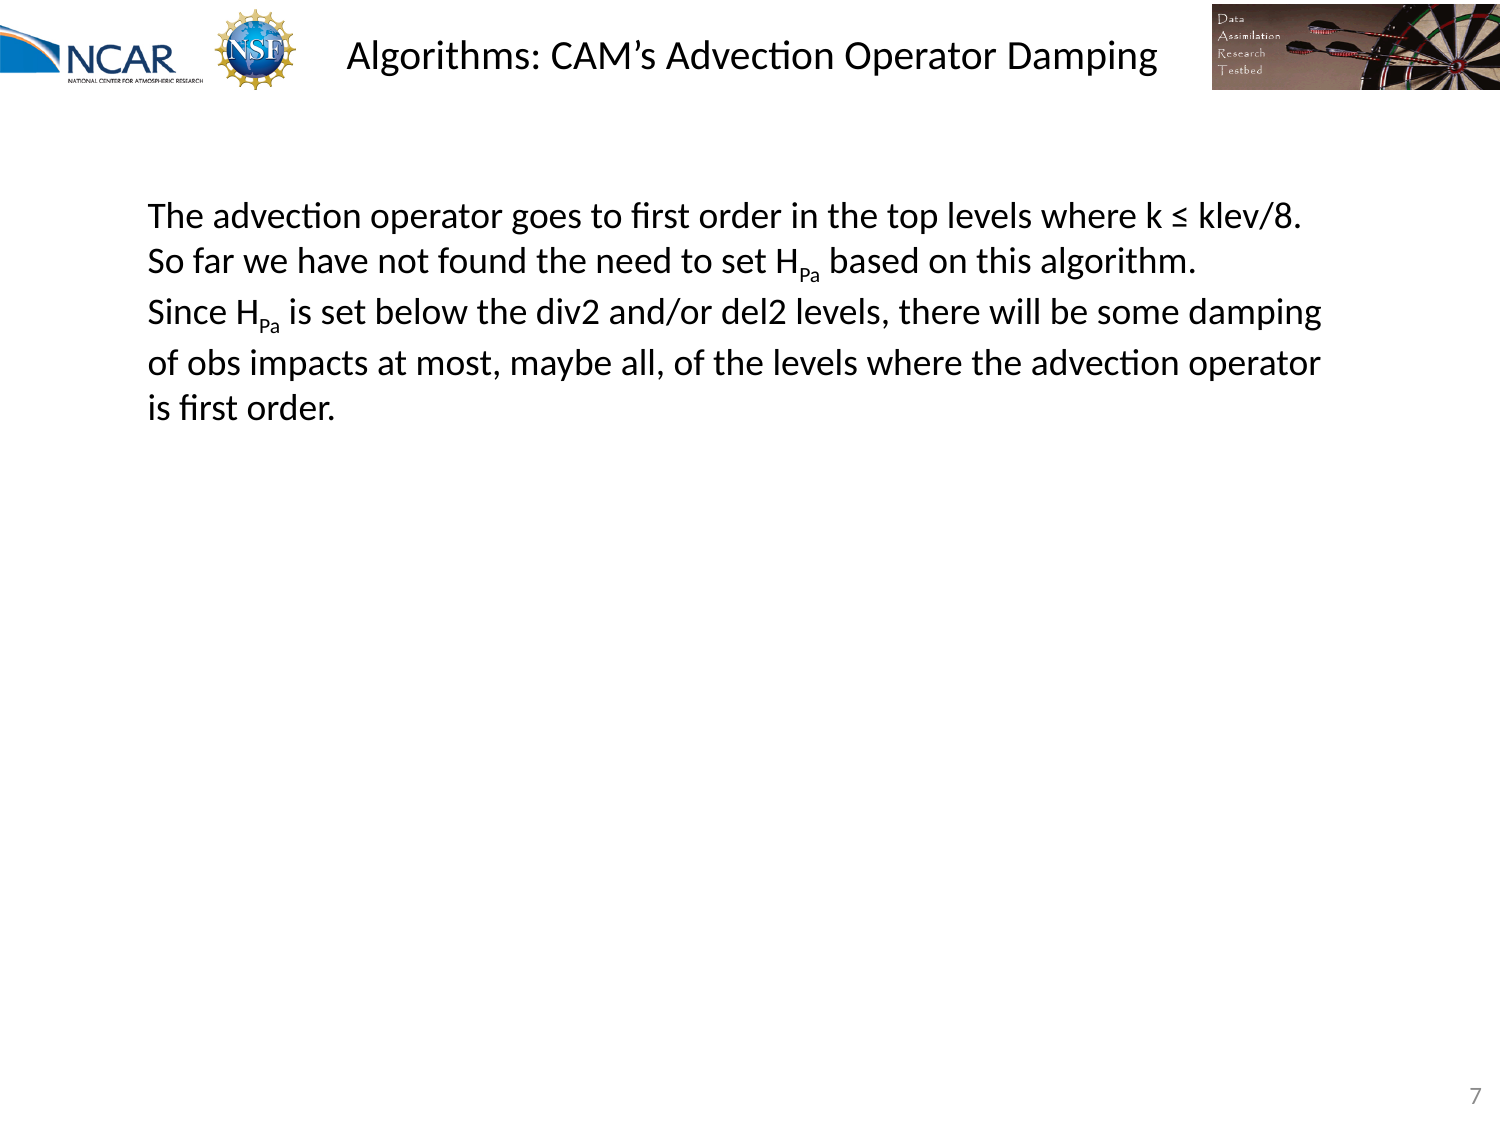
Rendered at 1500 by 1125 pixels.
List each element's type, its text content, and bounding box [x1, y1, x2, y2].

title Algorithms: CAM’s Advection Operator Damping [315, 3, 1190, 103]
picture [213, 7, 297, 91]
text_box The advection operator goes to first order in the top levels where k ≤ klev/8. So far we have not found the need to set HPa based on this algorithm. Since HPa is set below the div2 and/or del2 levels, there will be some damping of obs impacts at most, maybe all, of the levels where the advection operator is first order. [132, 183, 1357, 436]
slide_number 7 [1425, 1064, 1498, 1125]
picture [1212, 4, 1500, 90]
picture [0, 25, 203, 83]
